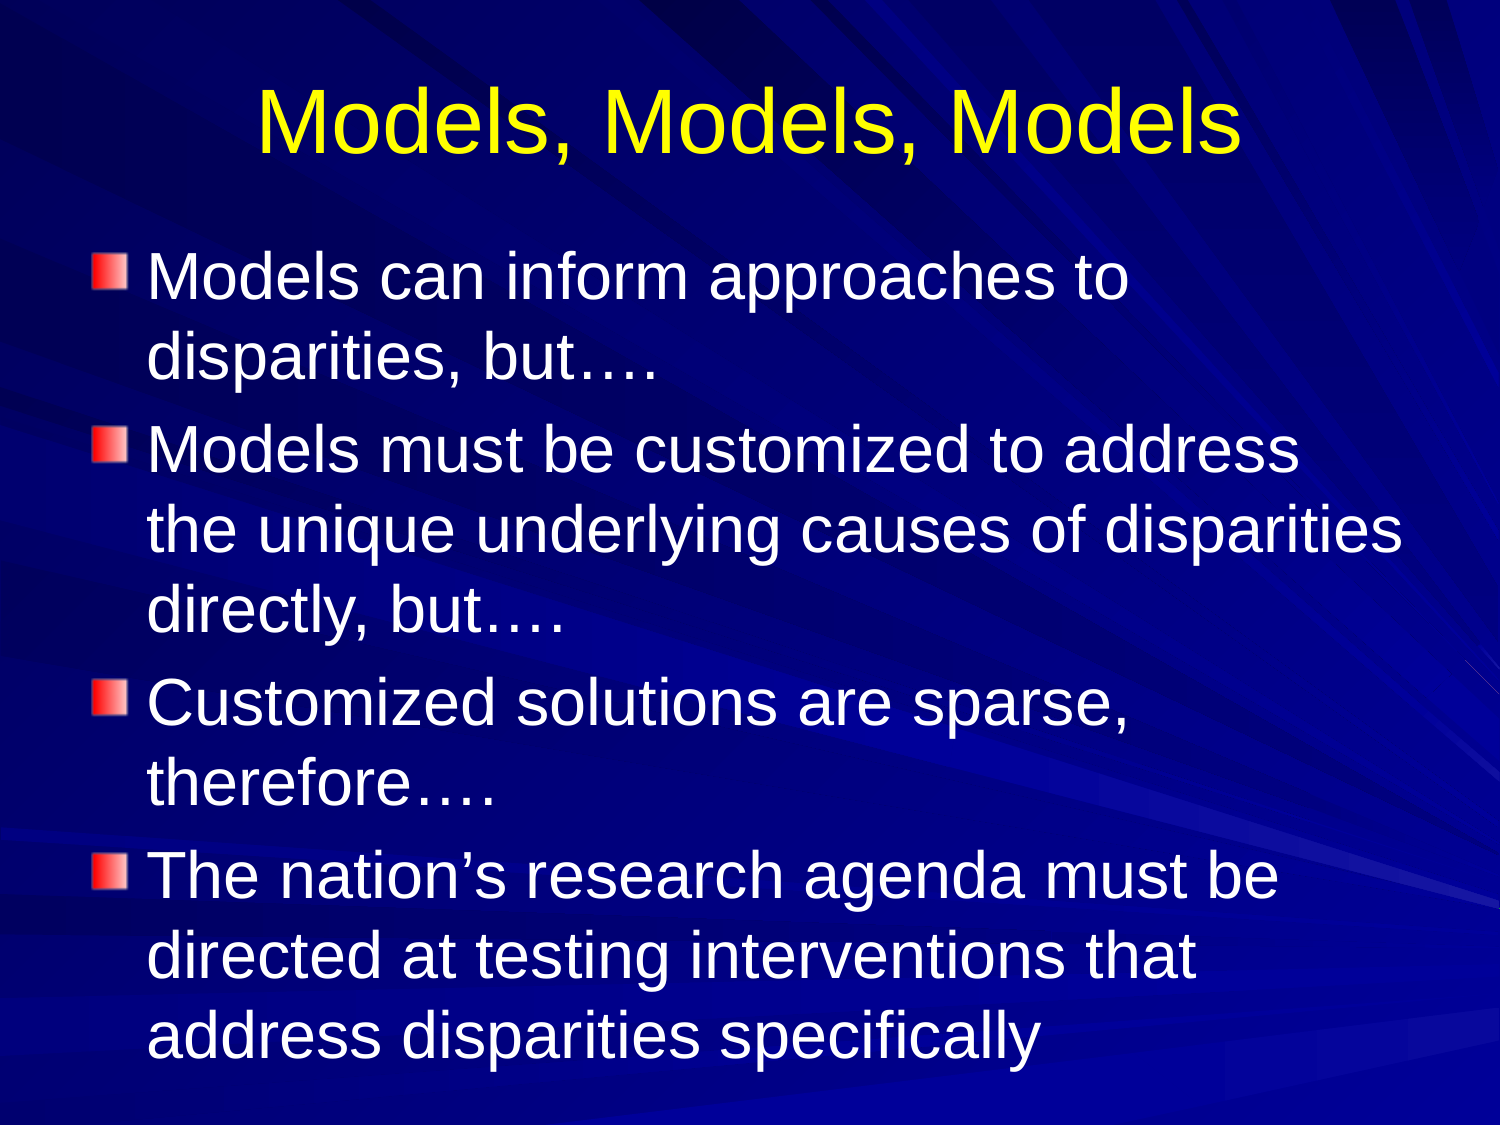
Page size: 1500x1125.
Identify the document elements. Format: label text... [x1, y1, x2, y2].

picture [90, 424, 132, 467]
picture [90, 251, 132, 294]
list Models can inform approaches to disparities, but…. Models must be customized to address the unique underlying causes of disparities directly, but…. Customized solutions are sparse, therefore…. The nation’s research agenda must be directed at testing interventions that address disparities specifically [74, 224, 1426, 1006]
picture [90, 677, 132, 720]
picture [90, 851, 132, 894]
title Models, Models, Models [74, 45, 1426, 188]
